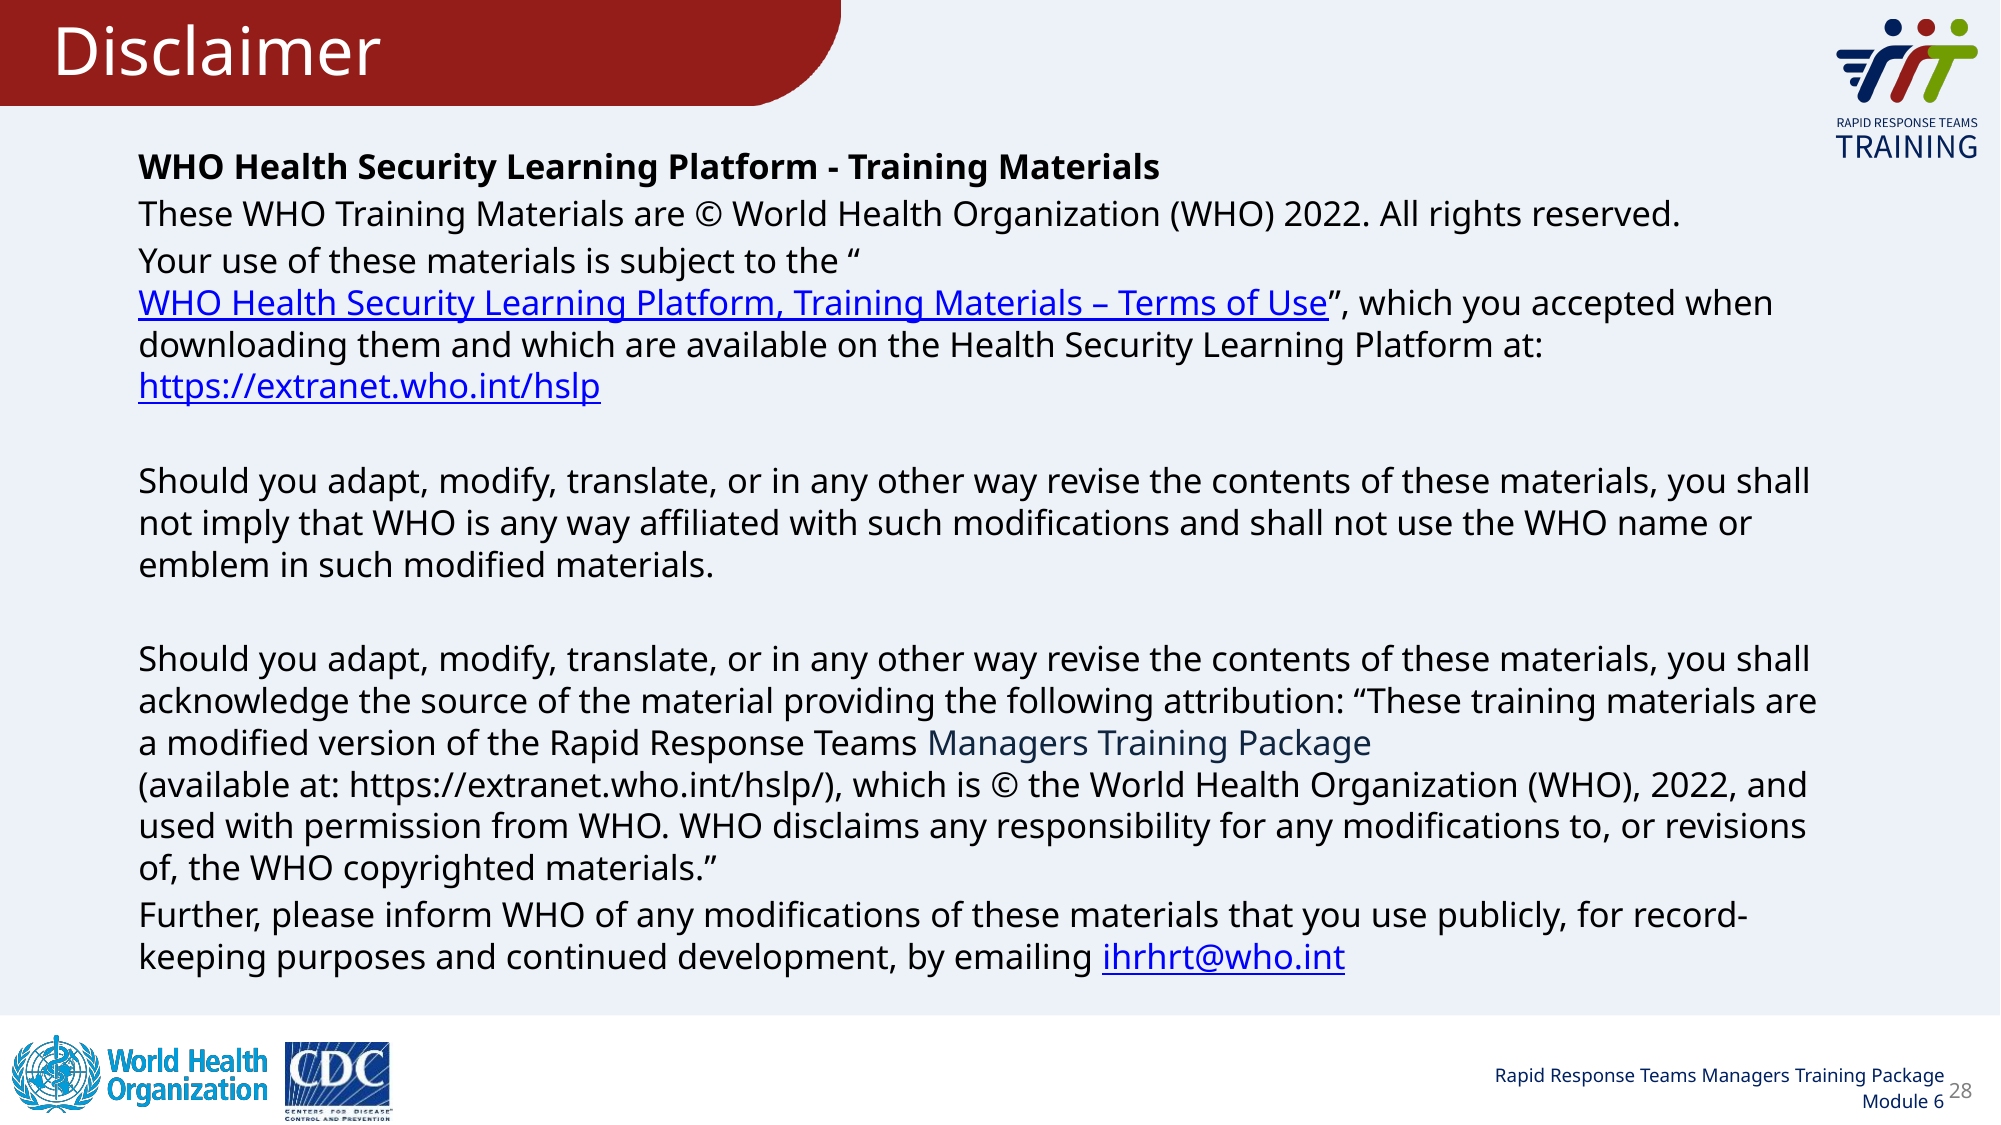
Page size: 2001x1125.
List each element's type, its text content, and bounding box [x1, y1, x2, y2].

picture [71, 1053, 90, 1091]
picture [285, 1042, 393, 1121]
picture [22, 1062, 26, 1077]
picture [30, 1083, 37, 1091]
picture [12, 1083, 48, 1113]
picture [36, 1088, 78, 1105]
picture [50, 1108, 62, 1113]
picture [34, 1054, 43, 1078]
list WHO Health Security Learning Platform - Training Materials​ These WHO Training Materials are © World Health Organization (WHO) 2022. All rights reserved.​ Your use of these materials is subject to the “WHO Health Security Learning Platform, Training Materials – Terms of Use”, which you accepted when downloading them and which are available on the Health Security Learning Platform at: https://extranet.who.int/hslp ​ ​ Should you adapt, modify, translate, or in any other way revise the contents of these materials, you shall not imply that WHO is any way affiliated with such modifications and shall not use the WHO name or emblem in such modified materials. ​ ​ Should you adapt, modify, translate, or in any other way revise the contents of these materials, you shall acknowledge the source of the material providing the following attribution: “These training materials are a modified version of the Rapid Response Teams Managers Training Package (available at: https://extranet.who.int/hslp/), which is © the World Health Organization (WHO), 2022, and used with permission from WHO. WHO disclaims any responsibility for any modifications to, or revisions of, the WHO copyrighted materials.” ​ Further, please inform WHO of any modifications of these materials that you use publicly, for record-keeping purposes and continued development, by emailing ihrhrt@who.int​ [130, 137, 1846, 993]
picture [24, 1054, 36, 1087]
picture [46, 1056, 54, 1062]
picture [1835, 19, 1978, 167]
picture [40, 1062, 47, 1070]
picture [0, 0, 841, 106]
picture [12, 1035, 54, 1068]
slide_number 28 [1926, 1070, 1996, 1123]
picture [59, 1035, 267, 1113]
